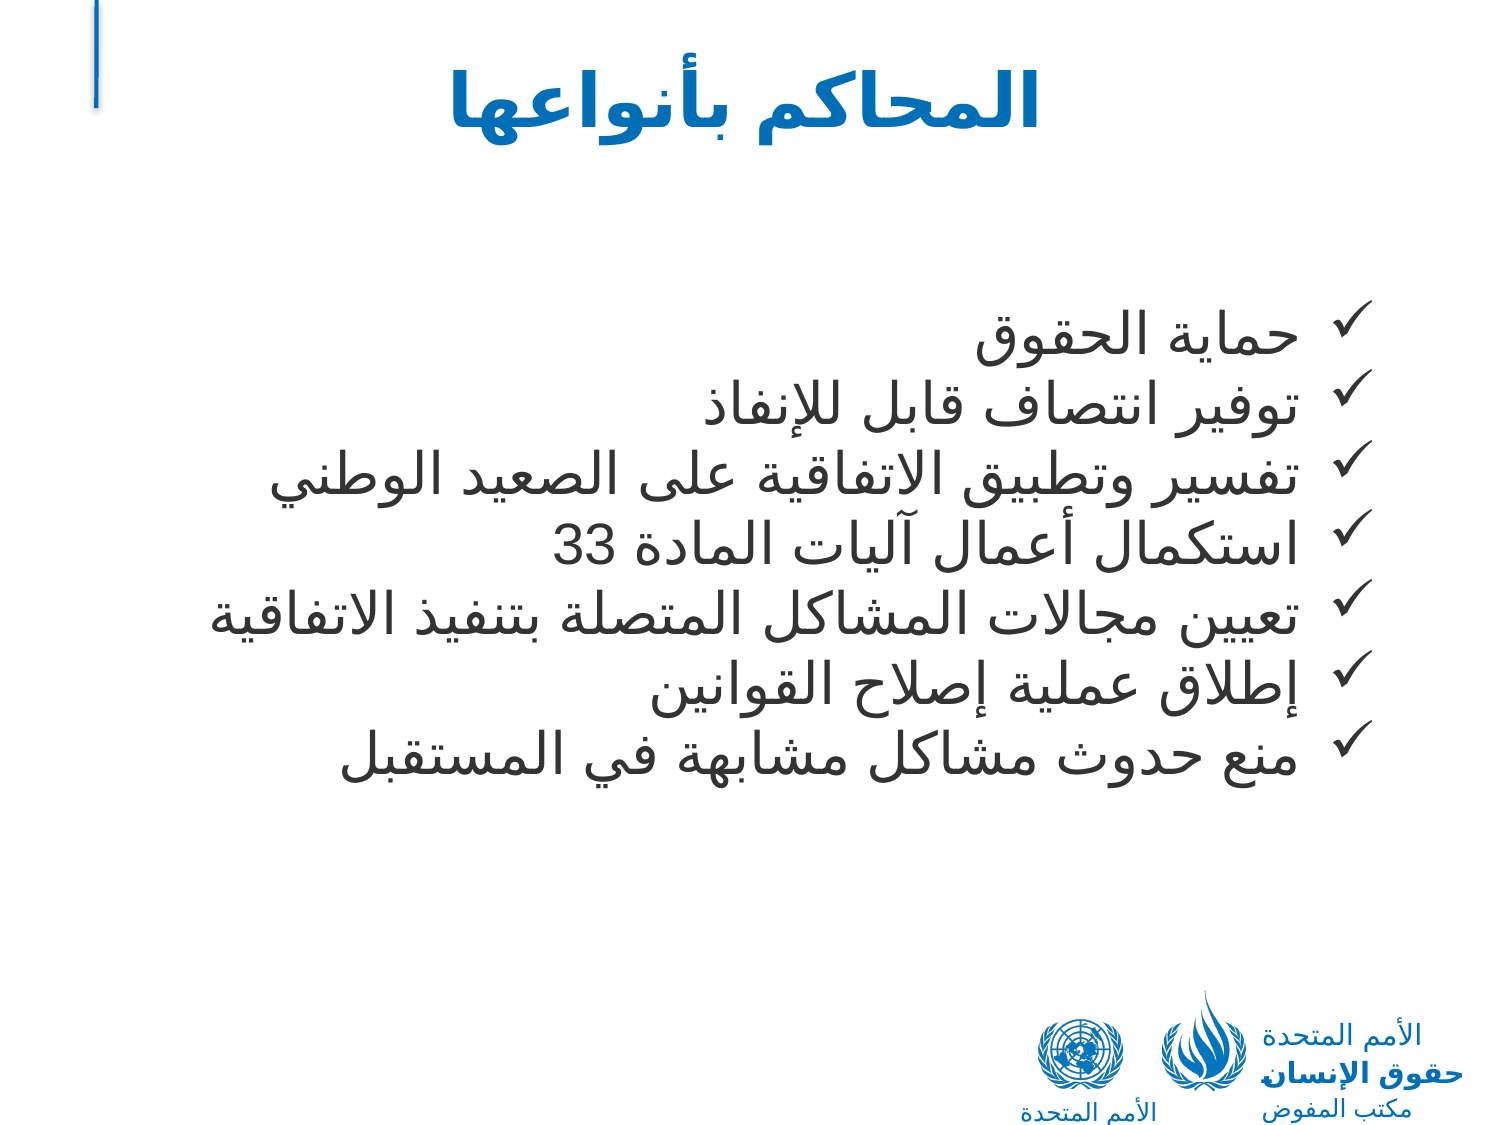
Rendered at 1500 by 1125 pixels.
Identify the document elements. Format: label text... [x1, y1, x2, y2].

picture [1037, 990, 1457, 1107]
text_box حماية الحقوق توفير انتصاف قابل للإنفاذ تفسير وتطبيق الاتفاقية على الصعيد الوطني استكمال أعمال آليات المادة 33 تعيين مجالات المشاكل المتصلة بتنفيذ الاتفاقية إطلاق عملية إصلاح القوانين منع حدوث مشاكل مشابهة في المستقبل [121, 223, 1392, 995]
text_box الأمم المتحدة [982, 1089, 1195, 1125]
title المحاكم بأنواعها [54, 45, 1437, 224]
text_box الأمم المتحدة حقوق الإنسان مكتب المفوض السامي [1246, 1009, 1500, 1098]
